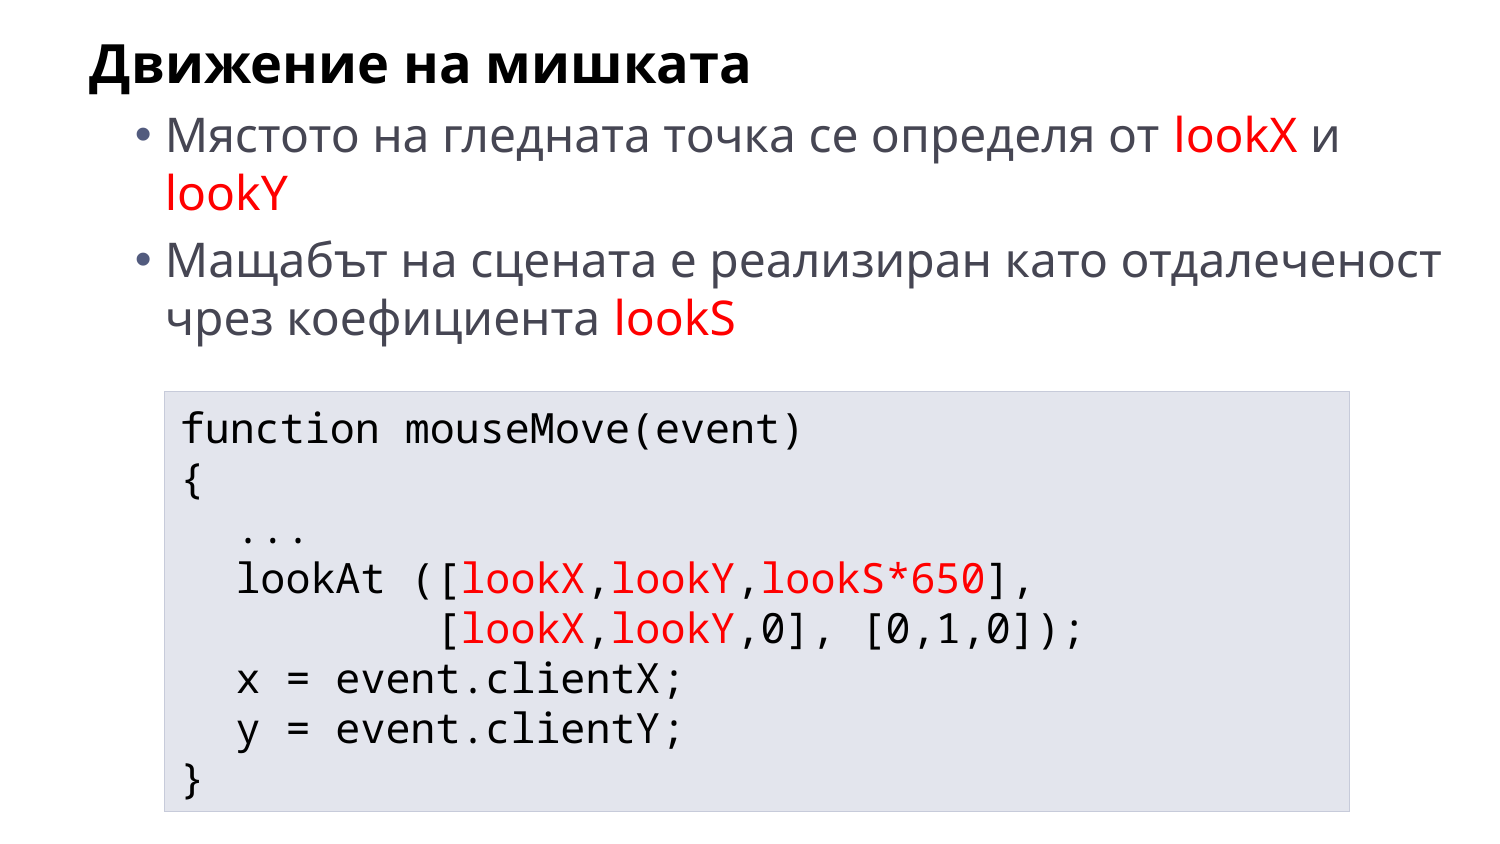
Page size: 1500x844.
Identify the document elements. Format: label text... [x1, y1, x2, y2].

list Движение на мишката Мястото на гледната точка се определя от lookX и lookY Мащабът на сцената е реализиран като отдалеченост чрез коефициента lookS [75, 21, 1475, 835]
text_box function mouseMove(event) { ... lookAt ([lookX,lookY,lookS*650], [lookX,lookY,0], [0,1,0]); x = event.clientX; y = event.clientY; } [164, 391, 1350, 812]
